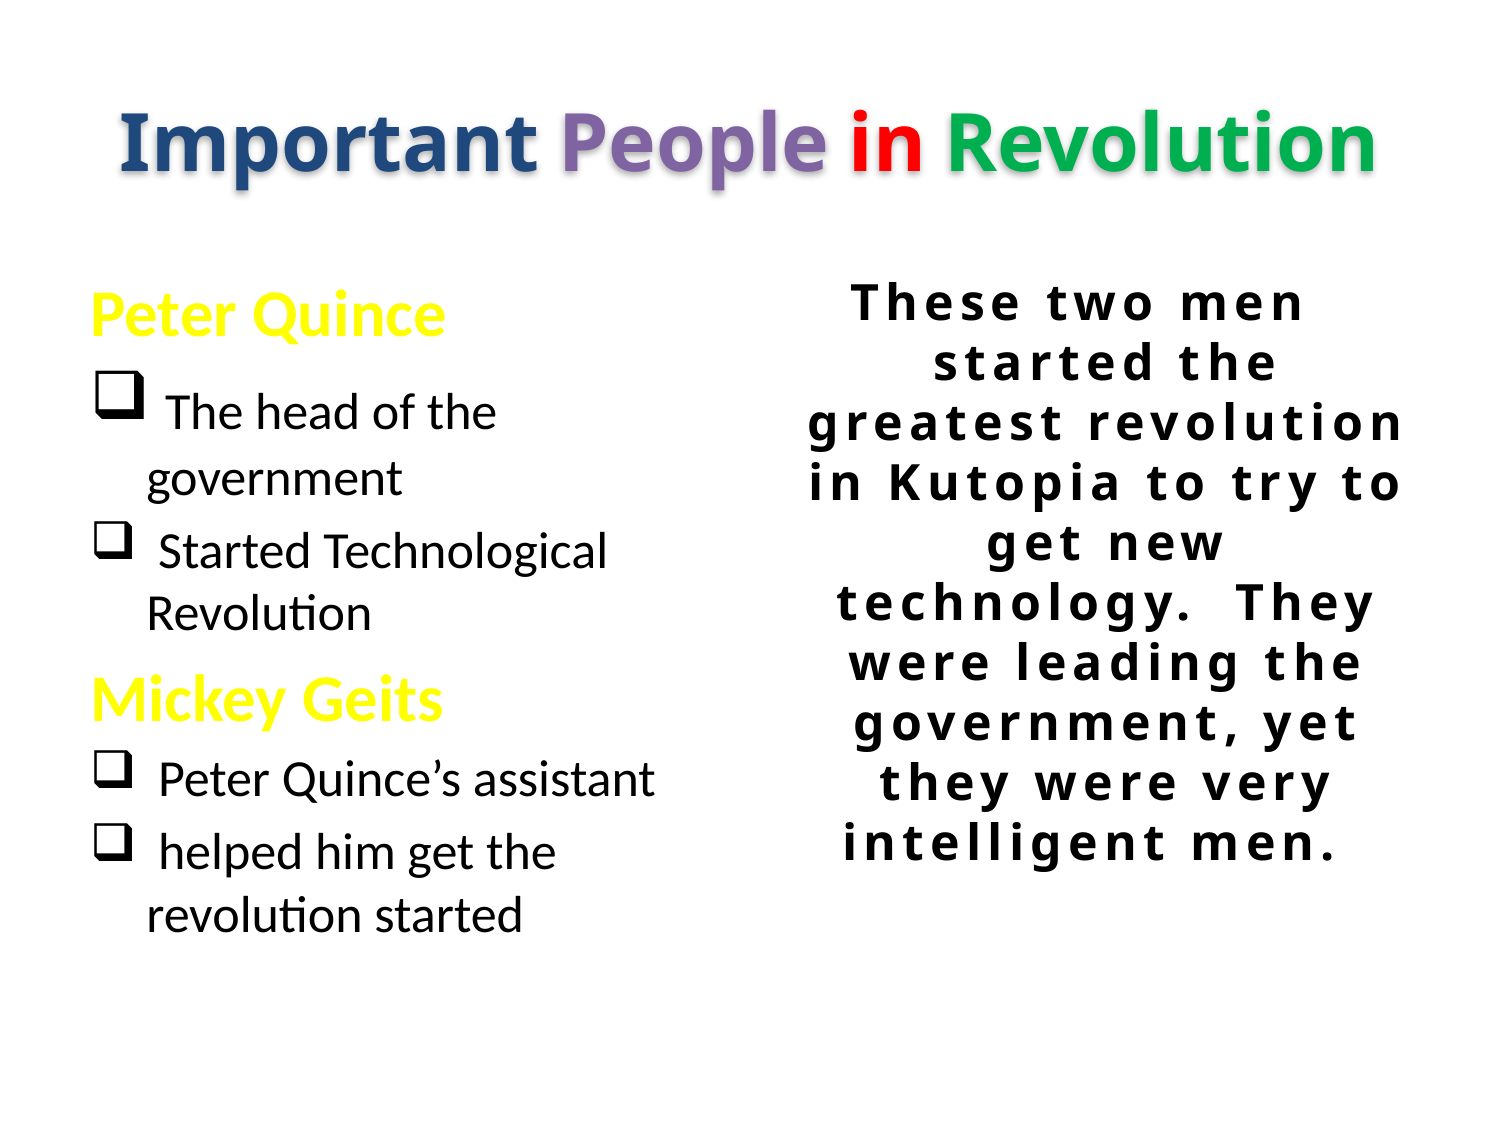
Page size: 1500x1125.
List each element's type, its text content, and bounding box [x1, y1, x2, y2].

title Important People in Revolution [75, 45, 1425, 233]
list Peter Quince The head of the government Started Technological Revolution Mickey Geits Peter Quince’s assistant helped him get the revolution started These two men started the greatest revolution in Kutopia to try to get new technology. They were leading the government, yet they were very intelligent men. [75, 262, 1425, 1005]
